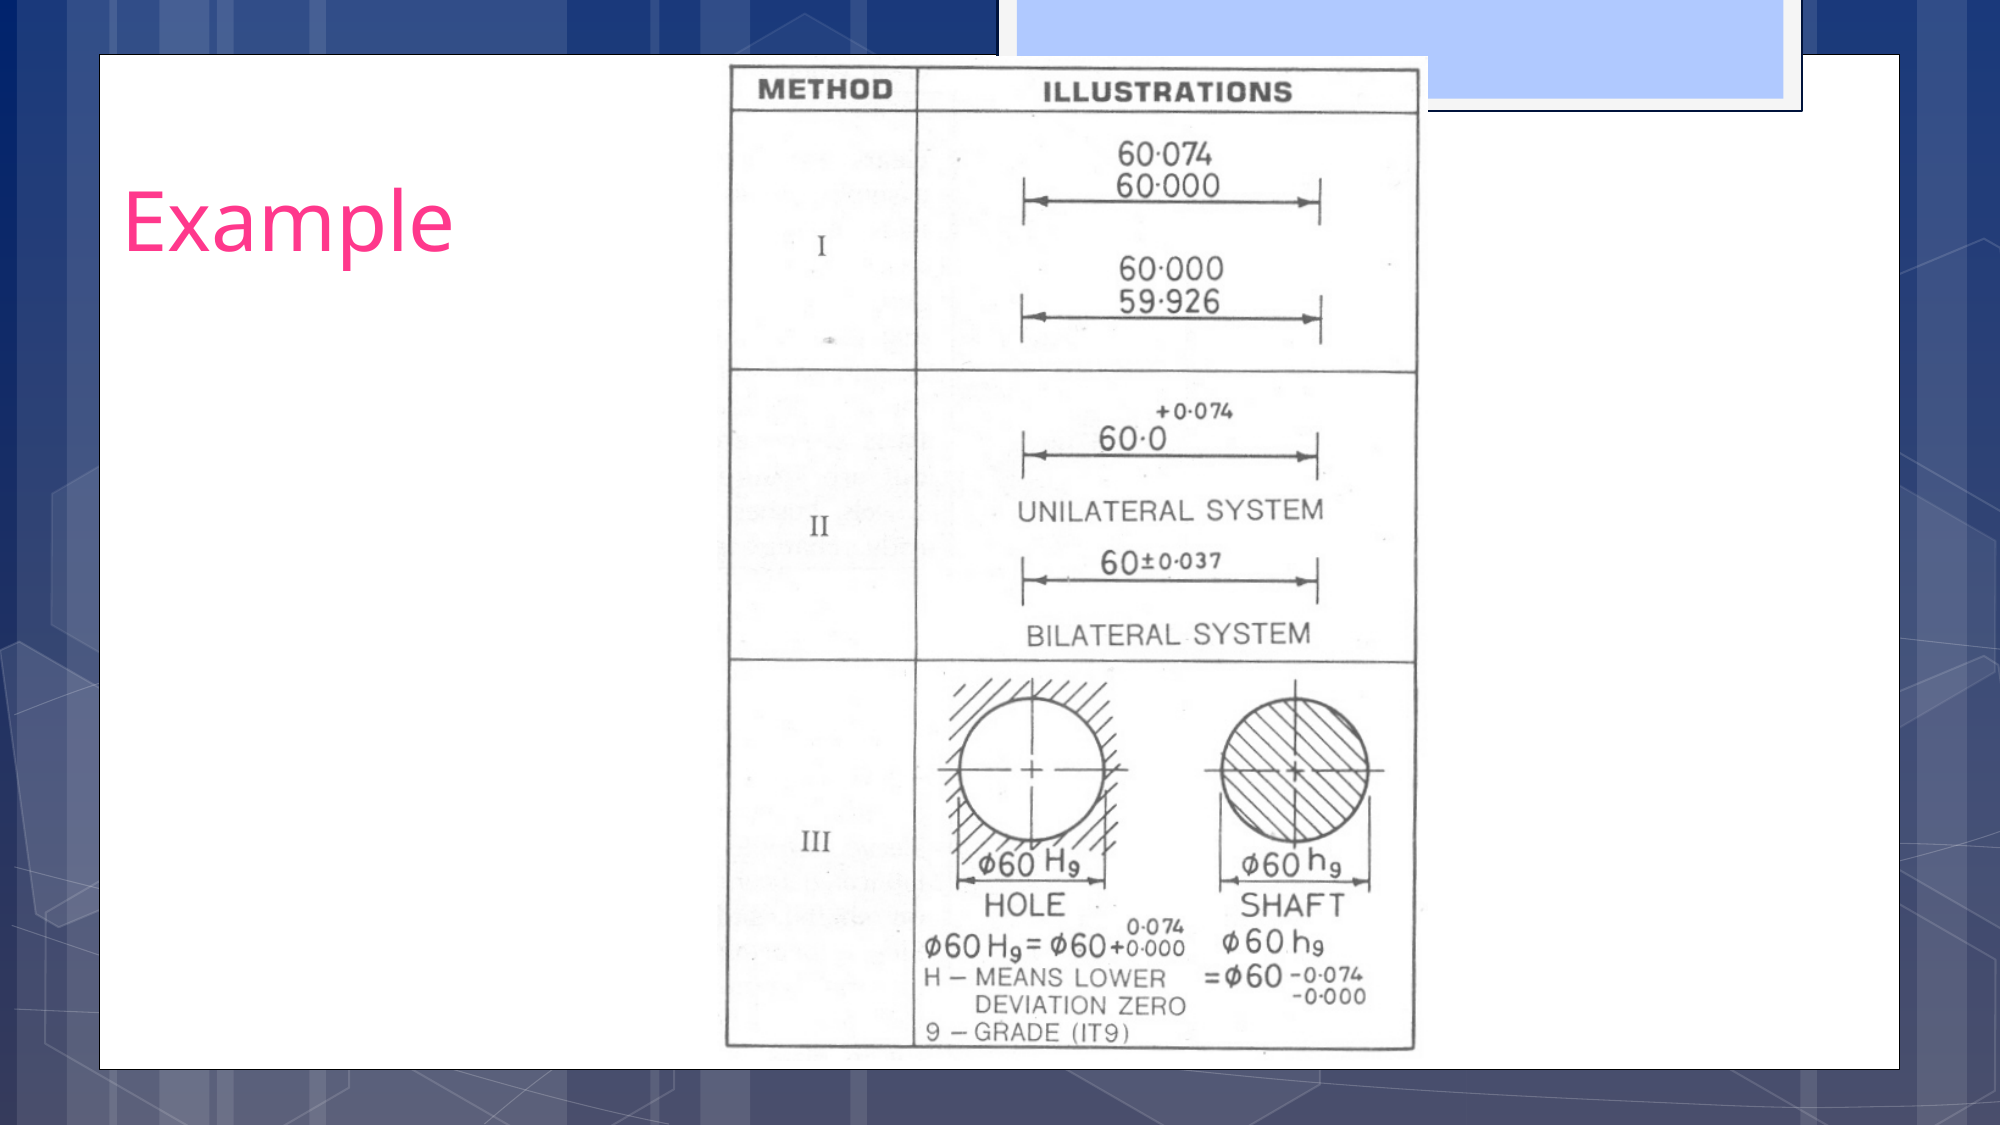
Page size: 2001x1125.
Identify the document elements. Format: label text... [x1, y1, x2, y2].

picture [717, 56, 1428, 1061]
title Example [1433, 88, 1644, 276]
title Example [106, 88, 711, 276]
